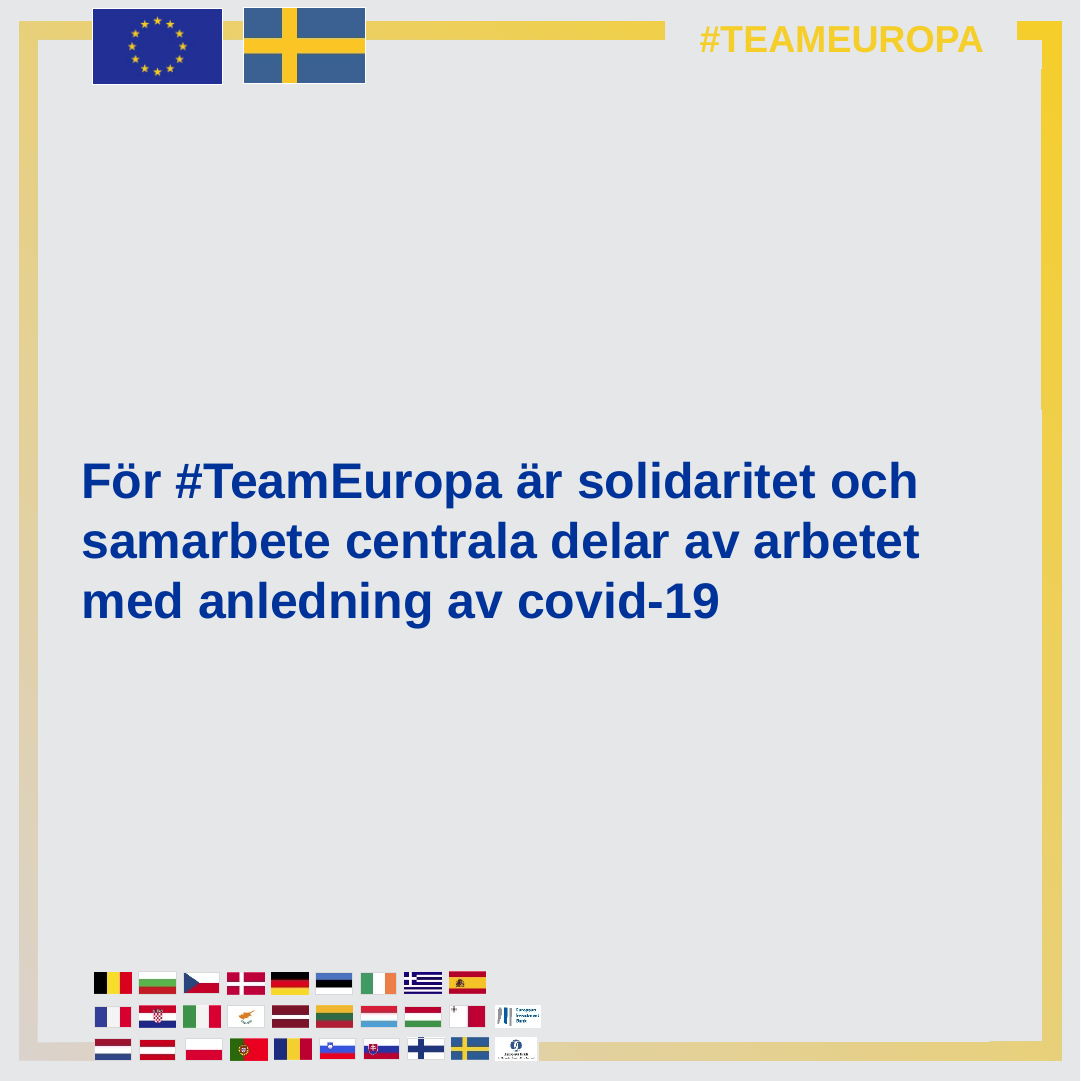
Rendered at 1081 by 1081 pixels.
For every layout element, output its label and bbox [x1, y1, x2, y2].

text_box [92, 8, 541, 1061]
picture [0, 0, 1081, 1081]
